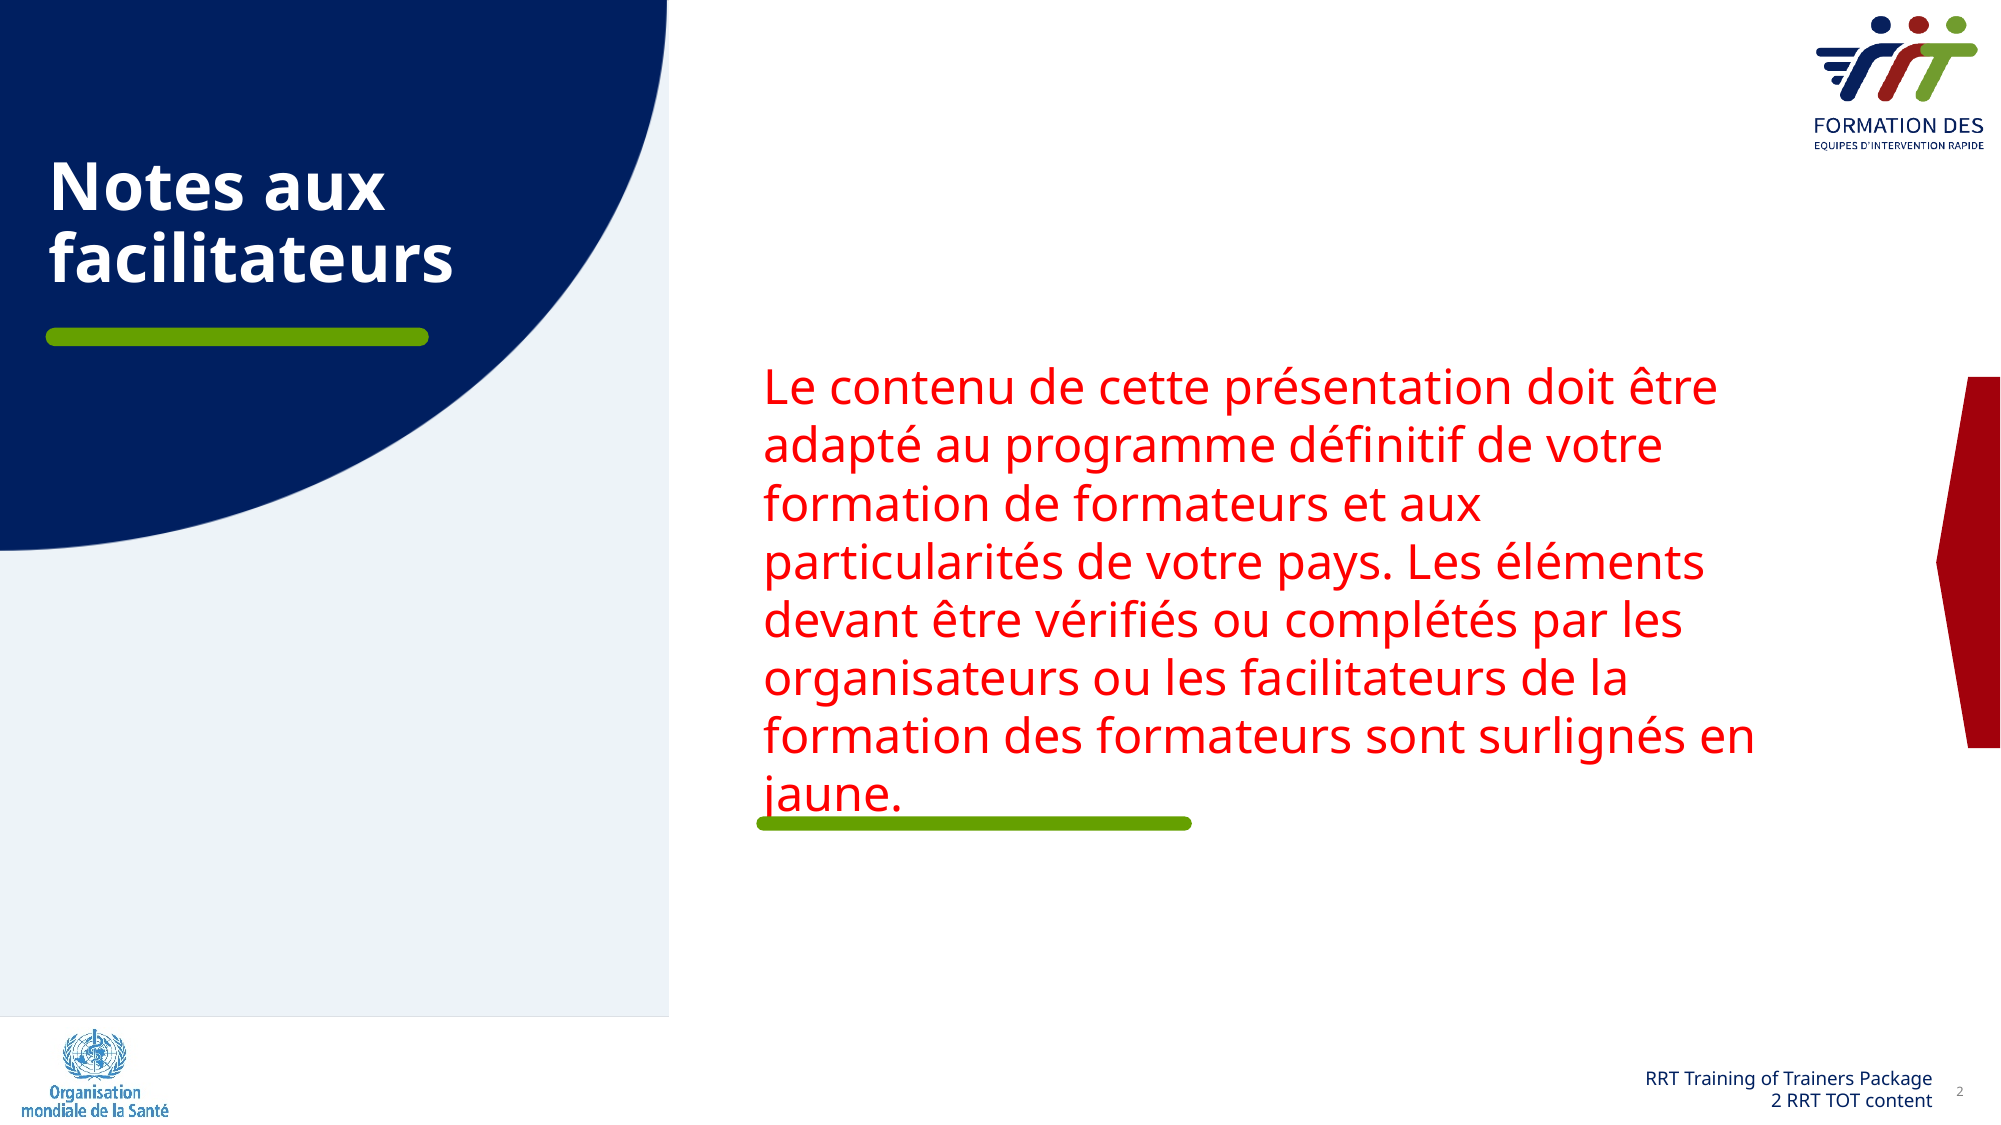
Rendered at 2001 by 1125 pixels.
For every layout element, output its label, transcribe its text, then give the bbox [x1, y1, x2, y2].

picture [20, 1027, 169, 1118]
picture [0, 0, 669, 1018]
list Le contenu de cette présentation doit être adapté au programme définitif de votre formation de formateurs et aux particularités de votre pays. Les éléments devant être vérifiés ou complétés par les organisateurs ou les facilitateurs de la formation des formateurs sont surlignés en jaune. [755, 348, 1795, 832]
title Notes aux facilitateurs [40, 100, 531, 350]
picture [1814, 15, 1984, 151]
text_box [756, 816, 1192, 831]
